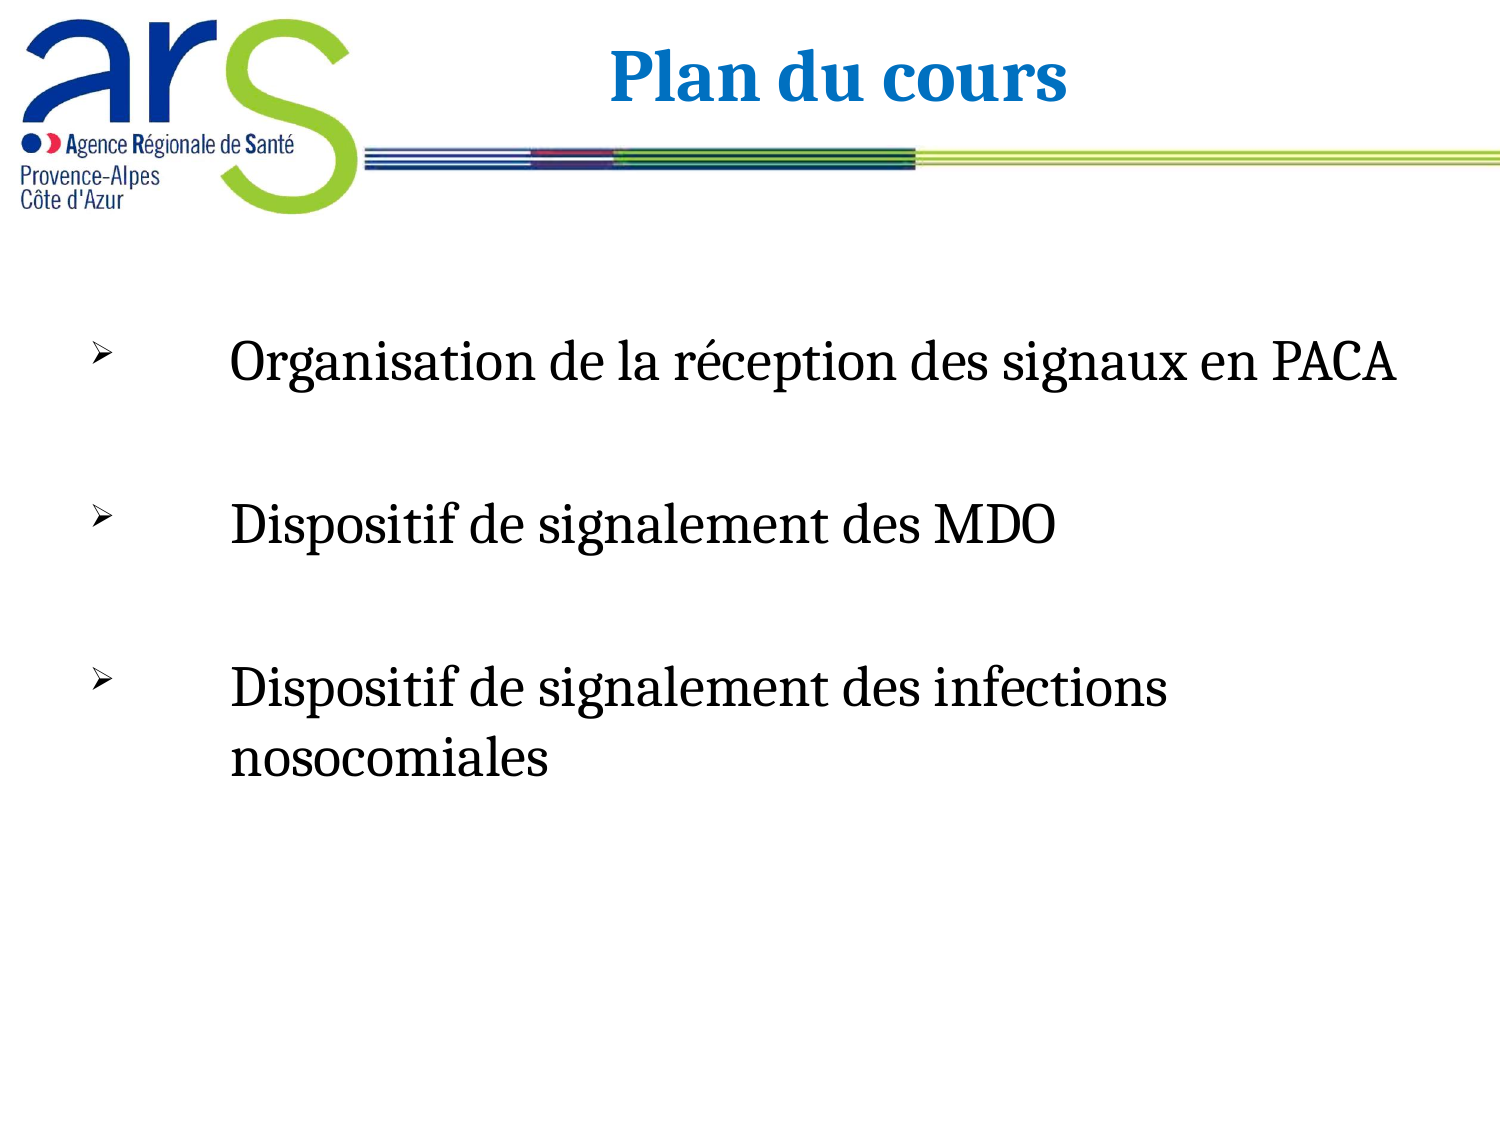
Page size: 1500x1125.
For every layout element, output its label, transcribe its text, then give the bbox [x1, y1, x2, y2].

picture [0, 0, 395, 216]
text_box Organisation de la réception des signaux en PACA Dispositif de signalement des MDO Dispositif de signalement des infections nosocomiales [74, 314, 1425, 1057]
text_box Plan du cours [395, 19, 1500, 207]
